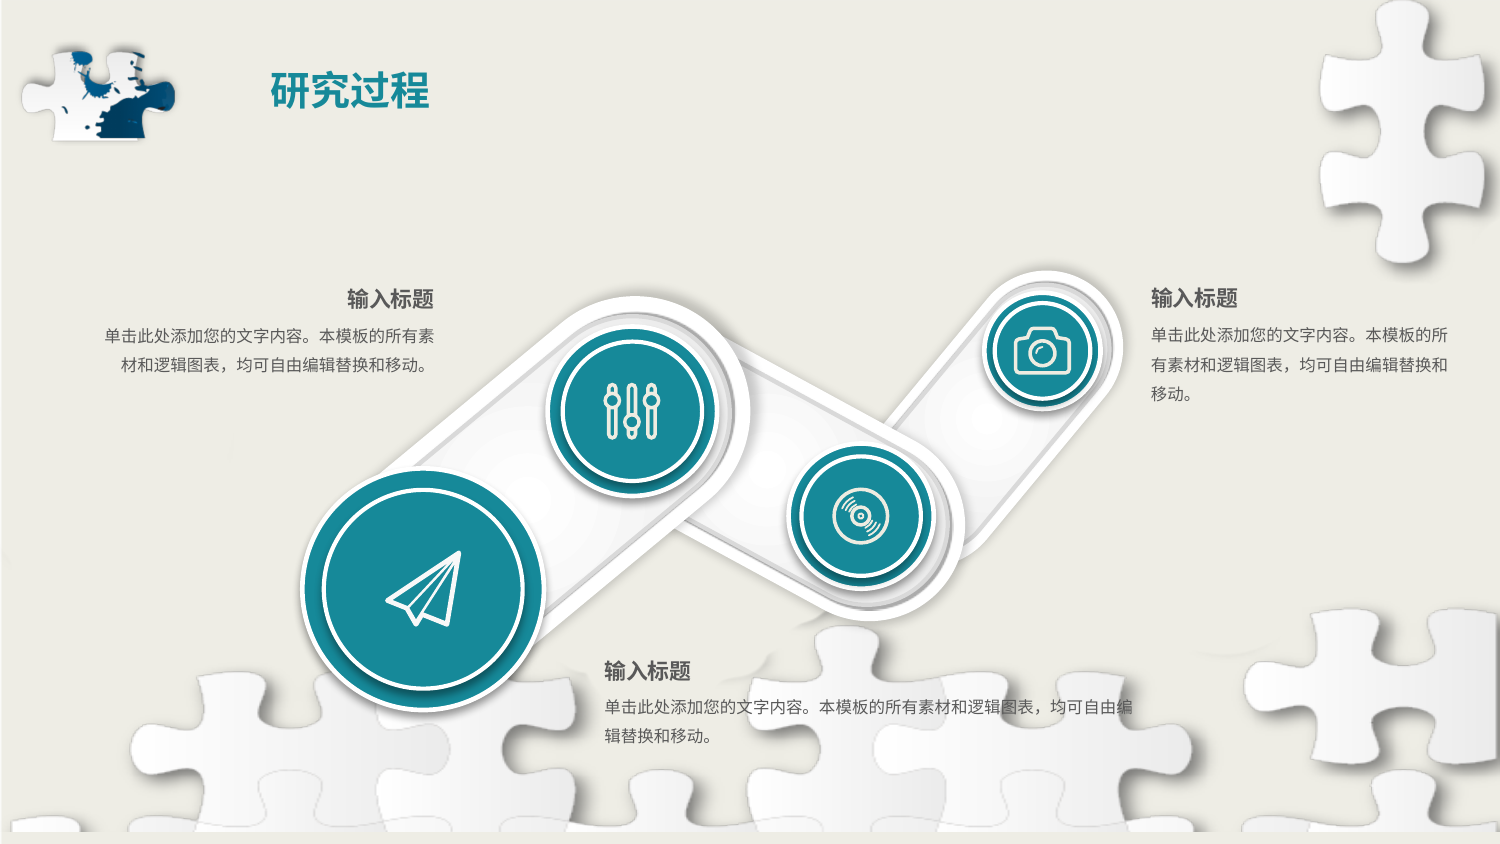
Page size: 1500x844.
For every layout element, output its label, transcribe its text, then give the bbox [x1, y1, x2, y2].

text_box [589, 636, 1155, 755]
text_box 研究过程 [202, 54, 499, 126]
picture [0, 0, 1500, 844]
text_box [83, 264, 450, 384]
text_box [272, 248, 1101, 711]
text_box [1135, 263, 1478, 413]
